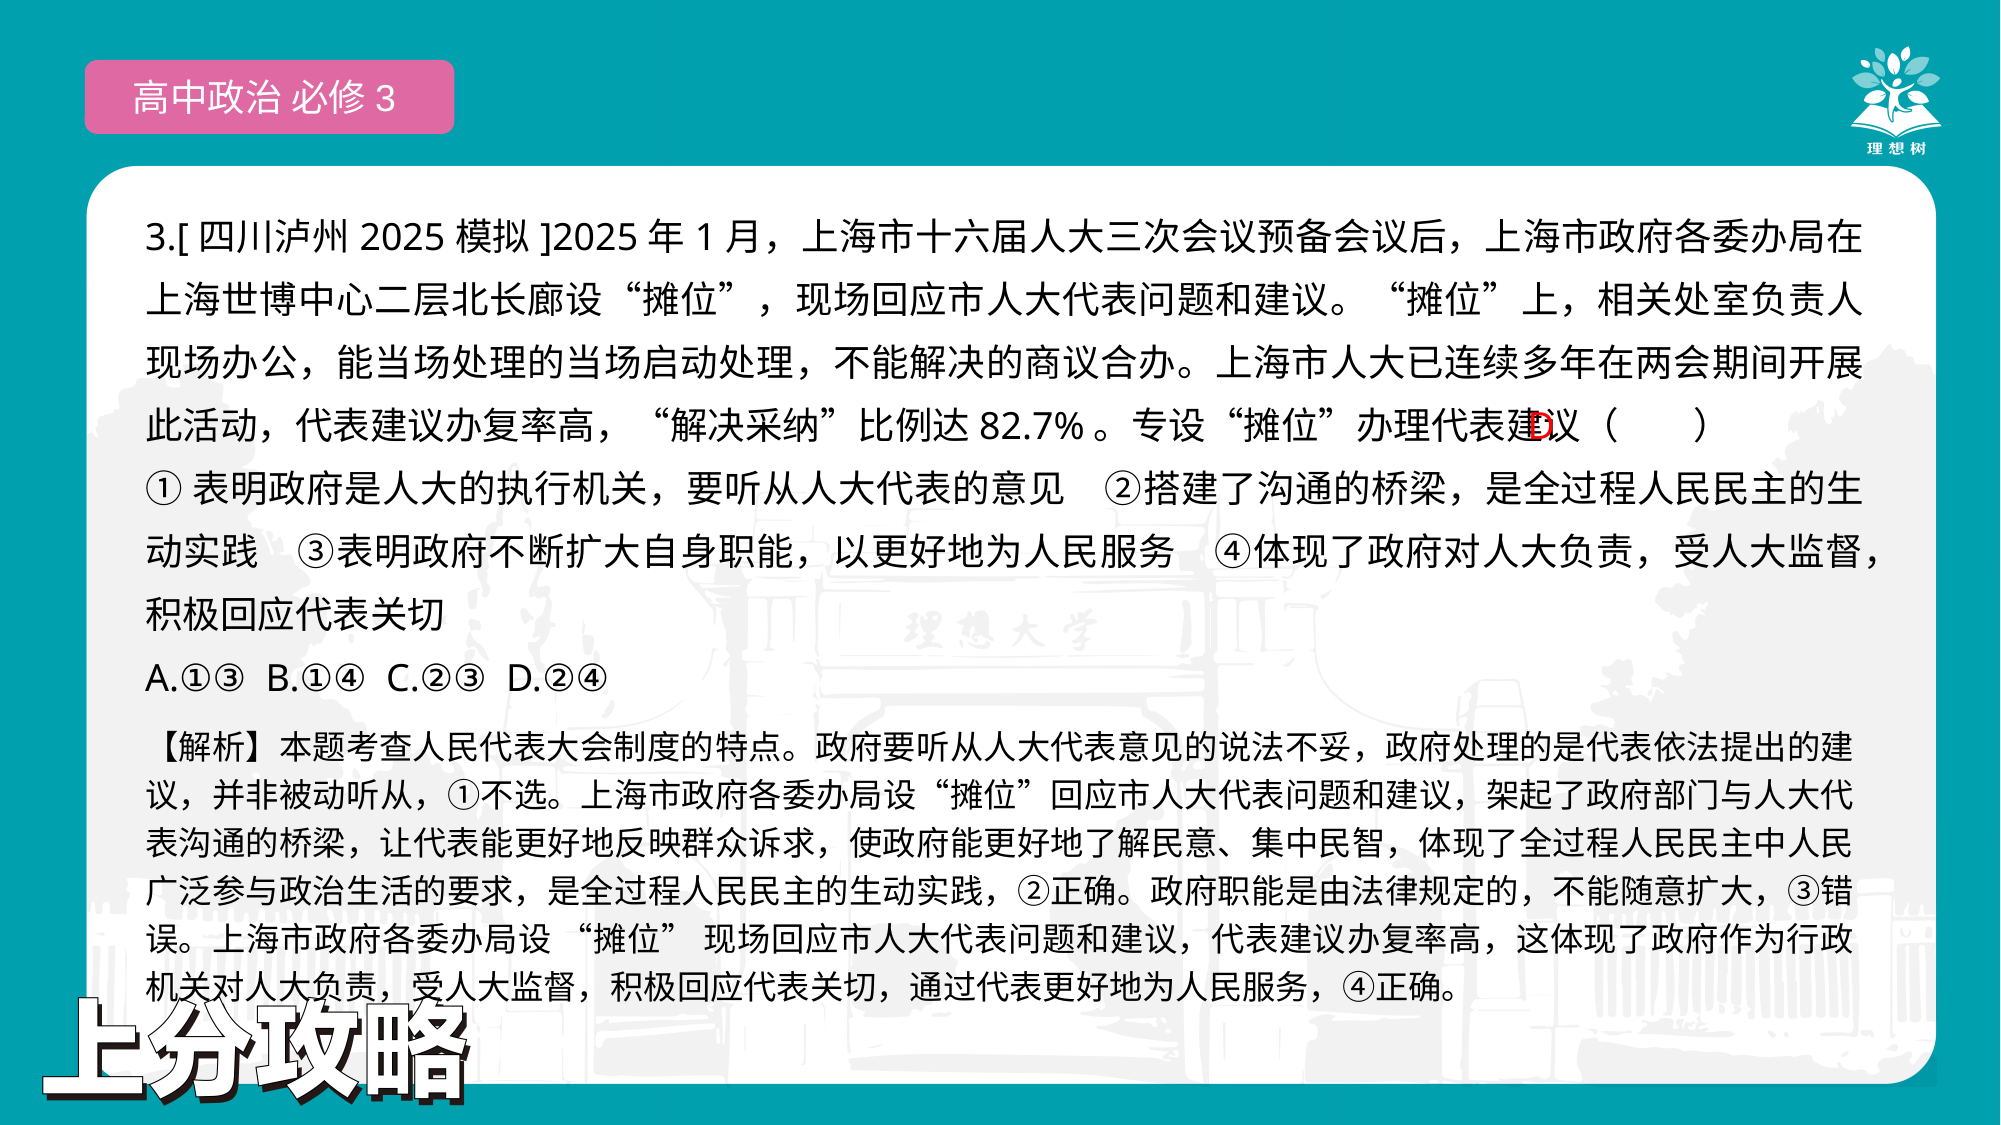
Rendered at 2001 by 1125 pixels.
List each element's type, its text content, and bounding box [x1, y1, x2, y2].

text_box 高中政治 必修3 [83, 58, 456, 135]
text_box 3.[四川泸州2025模拟]2025年1月，上海市十六届人大三次会议预备会议后，上海市政府各委办局在上海世博中心二层北长廊设“摊位”，现场回应市人大代表问题和建议。“摊位”上，相关处室负责人现场办公，能当场处理的当场启动处理，不能解决的商议合办。上海市人大已连续多年在两会期间开展此活动，代表建议办复率高，“解决采纳”比例达82.7%。专设“摊位”办理代表建议（ ） ①表明政府是人大的执行机关，要听从人大代表的意见 ②搭建了沟通的桥梁，是全过程人民民主的生动实践 ③表明政府不断扩大自身职能，以更好地为人民服务 ④体现了政府对人大负责，受人大监督，积极回应代表关切 A.①③ B.①④ C.②③ D.②④ [130, 187, 1880, 707]
picture [0, 0, 2001, 1125]
text_box D [1502, 371, 1620, 454]
text_box 【解析】本题考查人民代表大会制度的特点。政府要听从人大代表意见的说法不妥，政府处理的是代表依法提出的建议，并非被动听从，①不选。上海市政府各委办局设“摊位”回应市人大代表问题和建议，架起了政府部门与人大代表沟通的桥梁，让代表能更好地反映群众诉求，使政府能更好地了解民意、集中民智，体现了全过程人民民主中人民广泛参与政治生活的要求，是全过程人民民主的生动实践，②正确。政府职能是由法律规定的，不能随意扩大，③错误。上海市政府各委办局设 “摊位” 现场回应市人大代表问题和建议，代表建议办复率高，这体现了政府作为行政机关对人大负责，受人大监督，积极回应代表关切，通过代表更好地为人民服务，④正确。 [130, 711, 1869, 1014]
